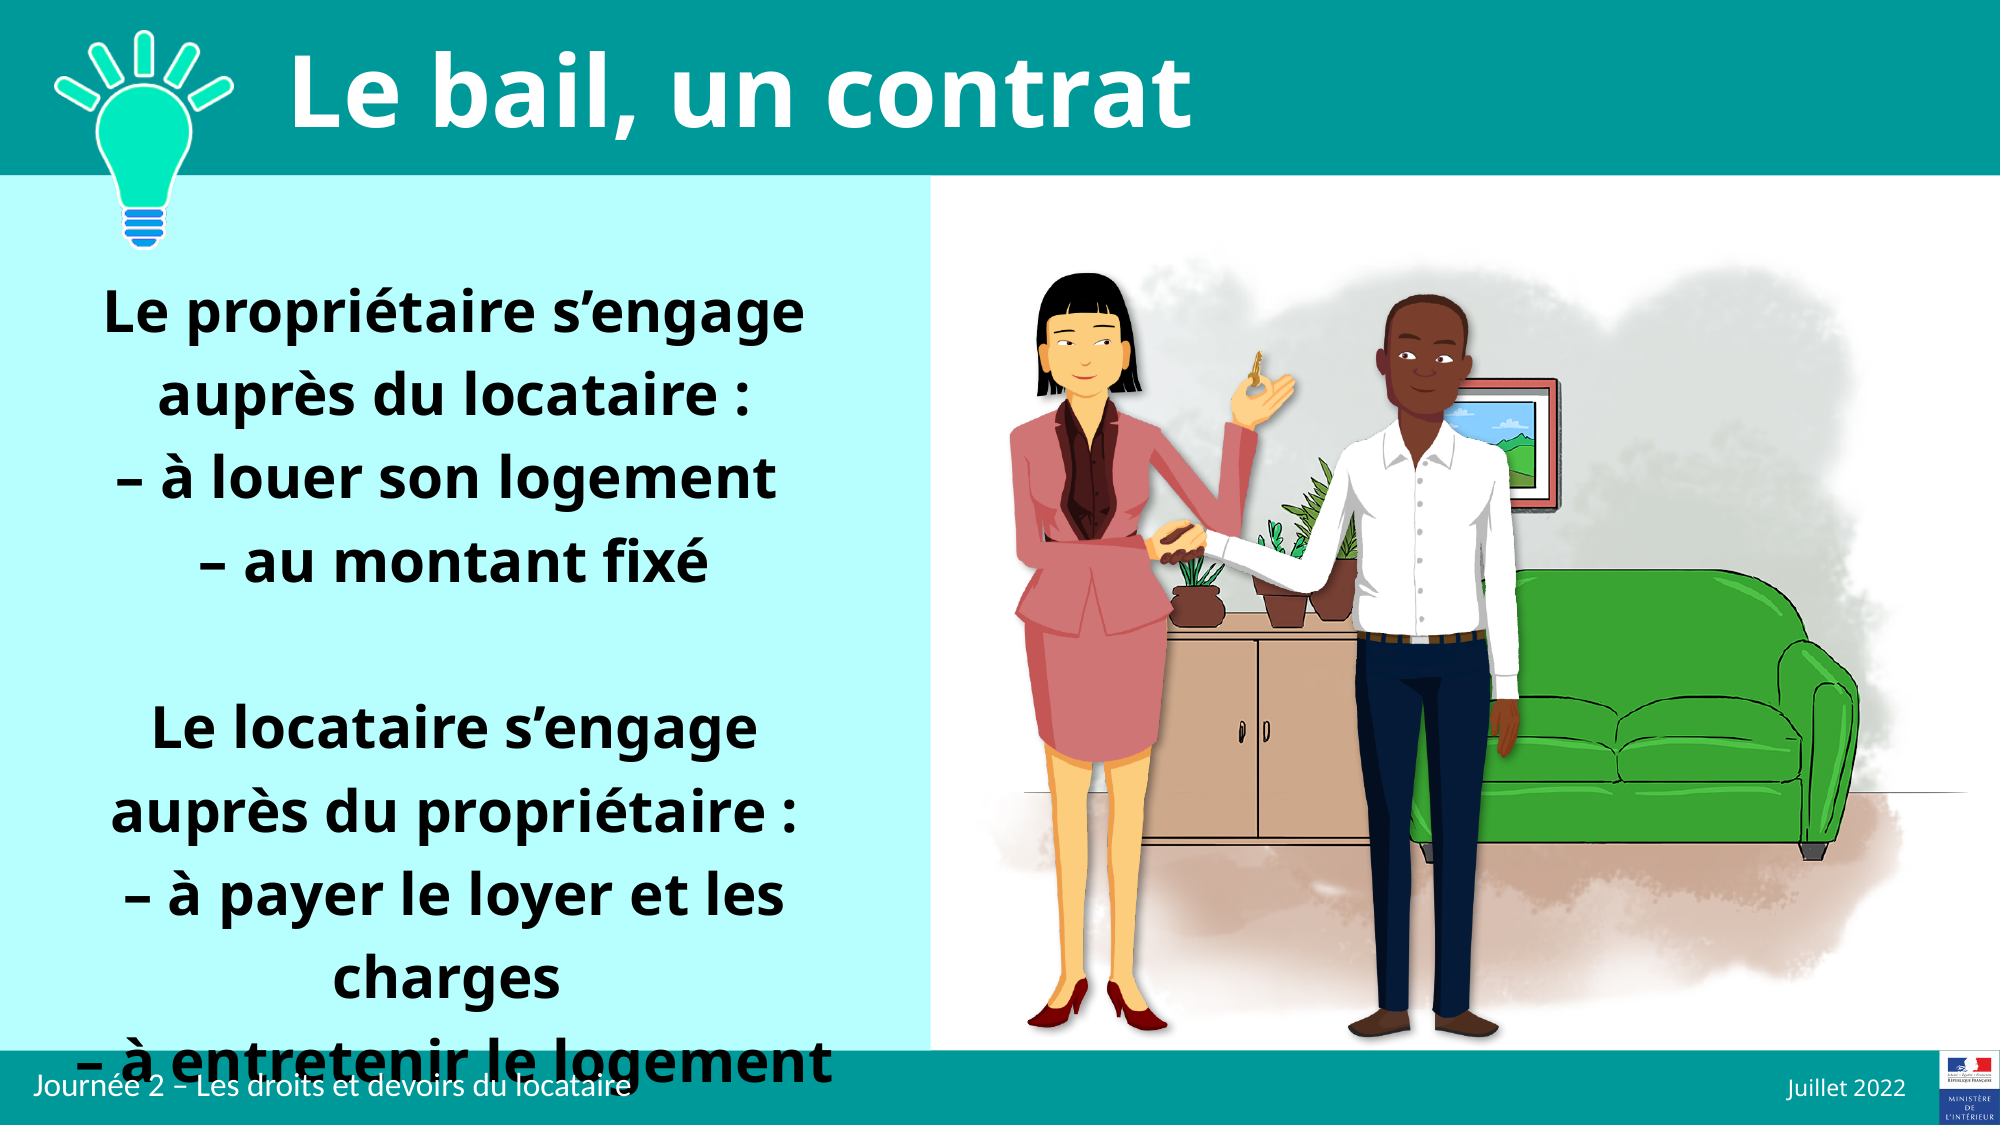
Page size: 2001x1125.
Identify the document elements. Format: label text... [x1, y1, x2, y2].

text_box Le propriétaire s’engage auprès du locataire : – à louer son logement – au montant fixé Le locataire s’engage auprès du propriétaire : – à payer le loyer et les charges – à entretenir le logement [0, 253, 914, 1102]
text_box Journée 2 – Les droits et devoirs du locataire [18, 1055, 648, 1111]
picture [54, 30, 234, 250]
picture [1939, 1050, 2000, 1125]
text_box Le bail, un contrat [272, 20, 1908, 156]
picture [963, 179, 1969, 1082]
